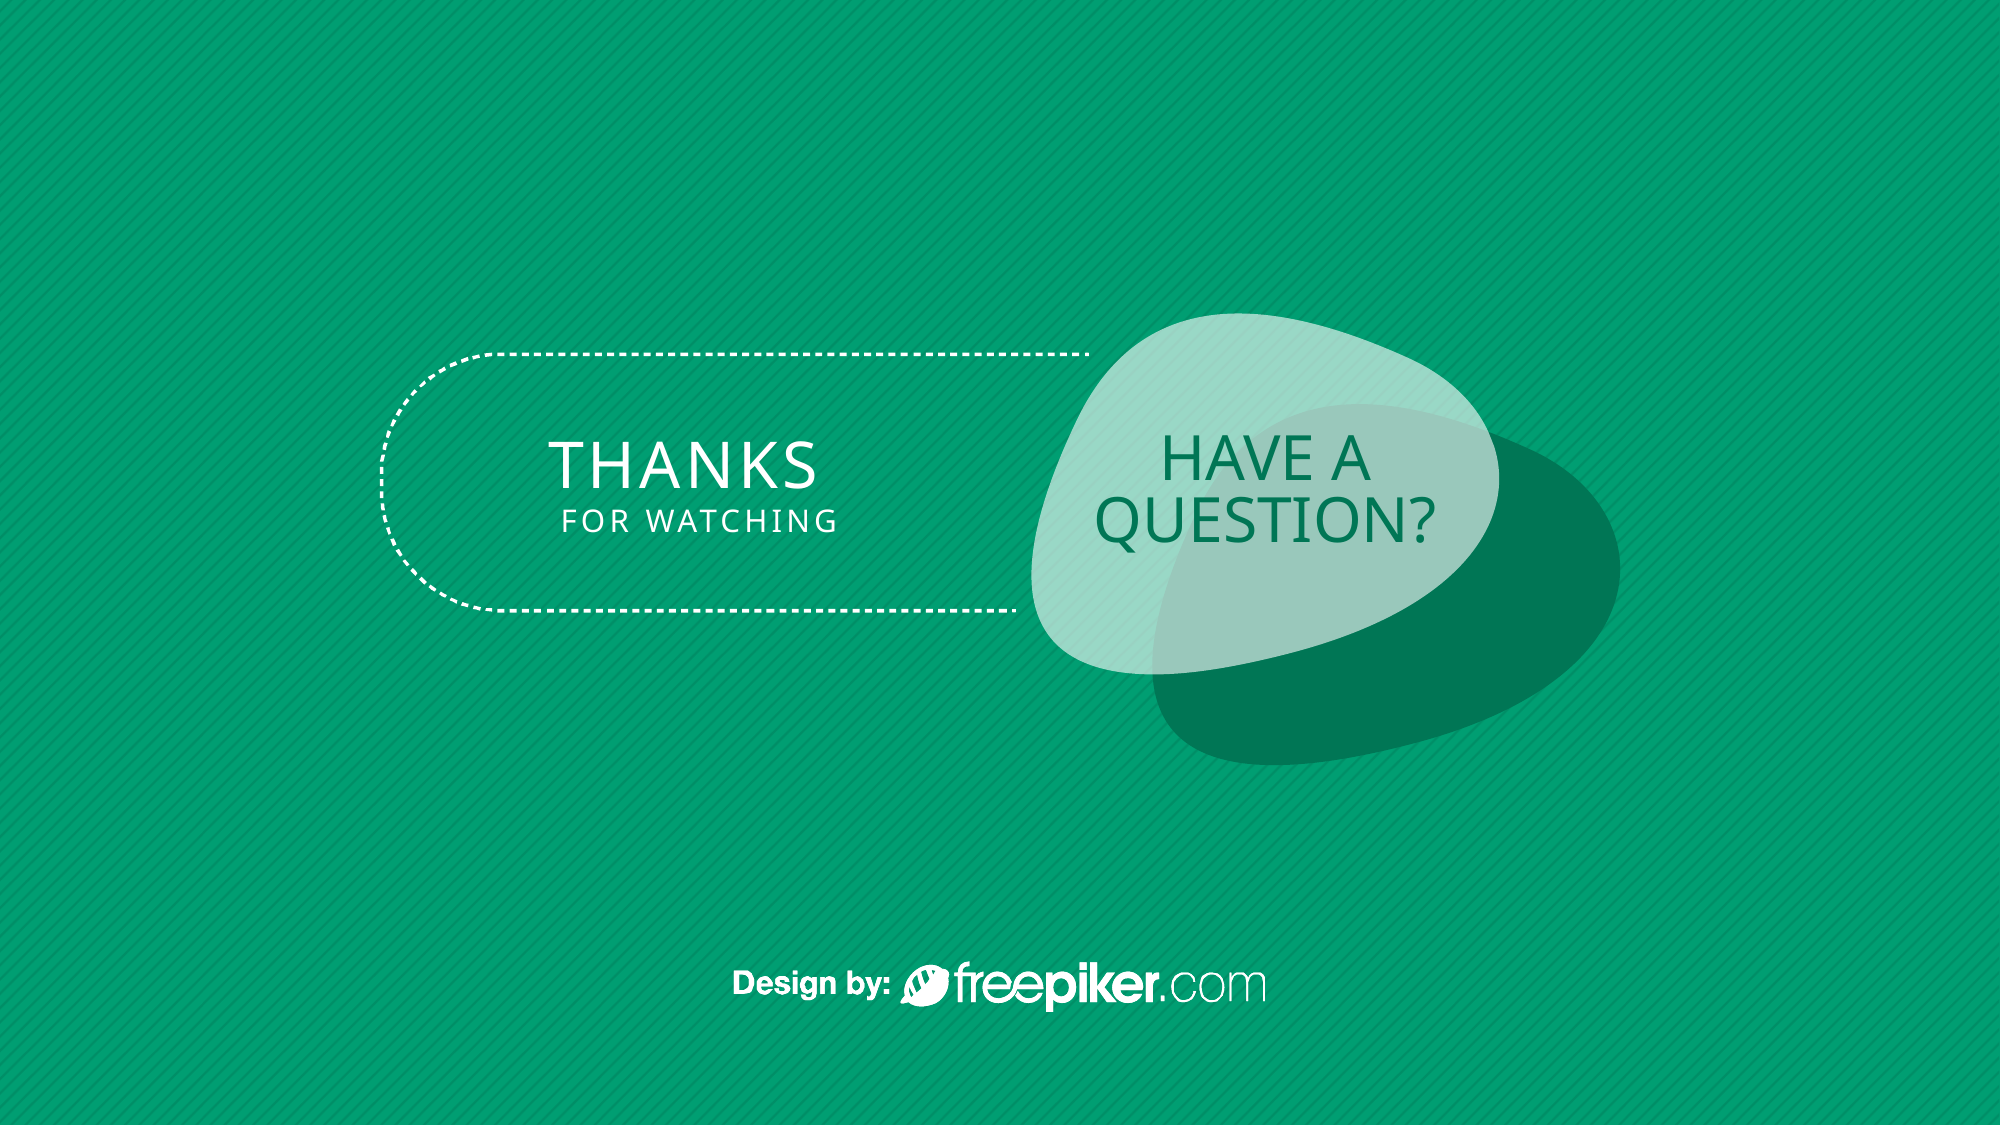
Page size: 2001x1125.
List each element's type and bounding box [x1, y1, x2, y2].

picture [0, 0, 2000, 1125]
text_box [379, 313, 1669, 812]
